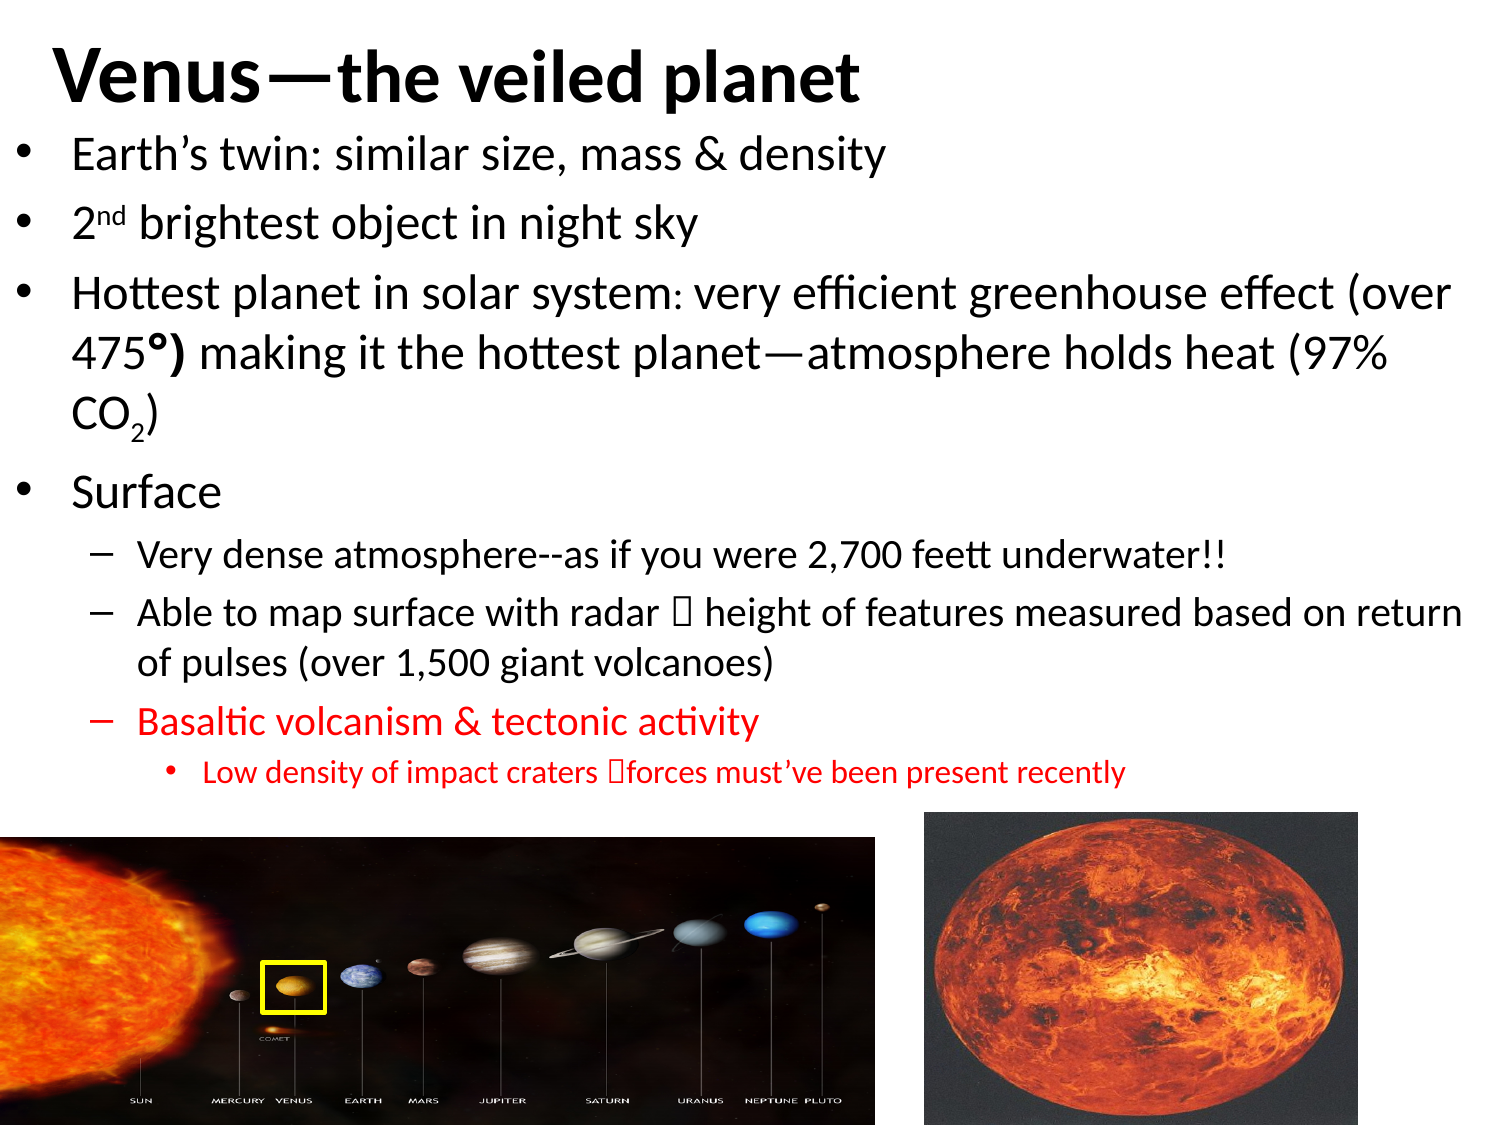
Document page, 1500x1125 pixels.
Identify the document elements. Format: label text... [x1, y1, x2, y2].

list Earth’s twin: similar size, mass & density 2nd brightest object in night sky Hottest planet in solar system: very efficient greenhouse effect (over 475°) making it the hottest planet—atmosphere holds heat (97% CO2) Surface Very dense atmosphere--as if you were 2,700 feett underwater!! Able to map surface with radar  height of features measured based on return of pulses (over 1,500 giant volcanoes) Basaltic volcanism & tectonic activity Low density of impact craters forces must’ve been present recently [0, 112, 1500, 855]
picture [0, 837, 876, 1125]
picture [924, 812, 1358, 1125]
title Venus—the veiled planet [37, 0, 1388, 112]
